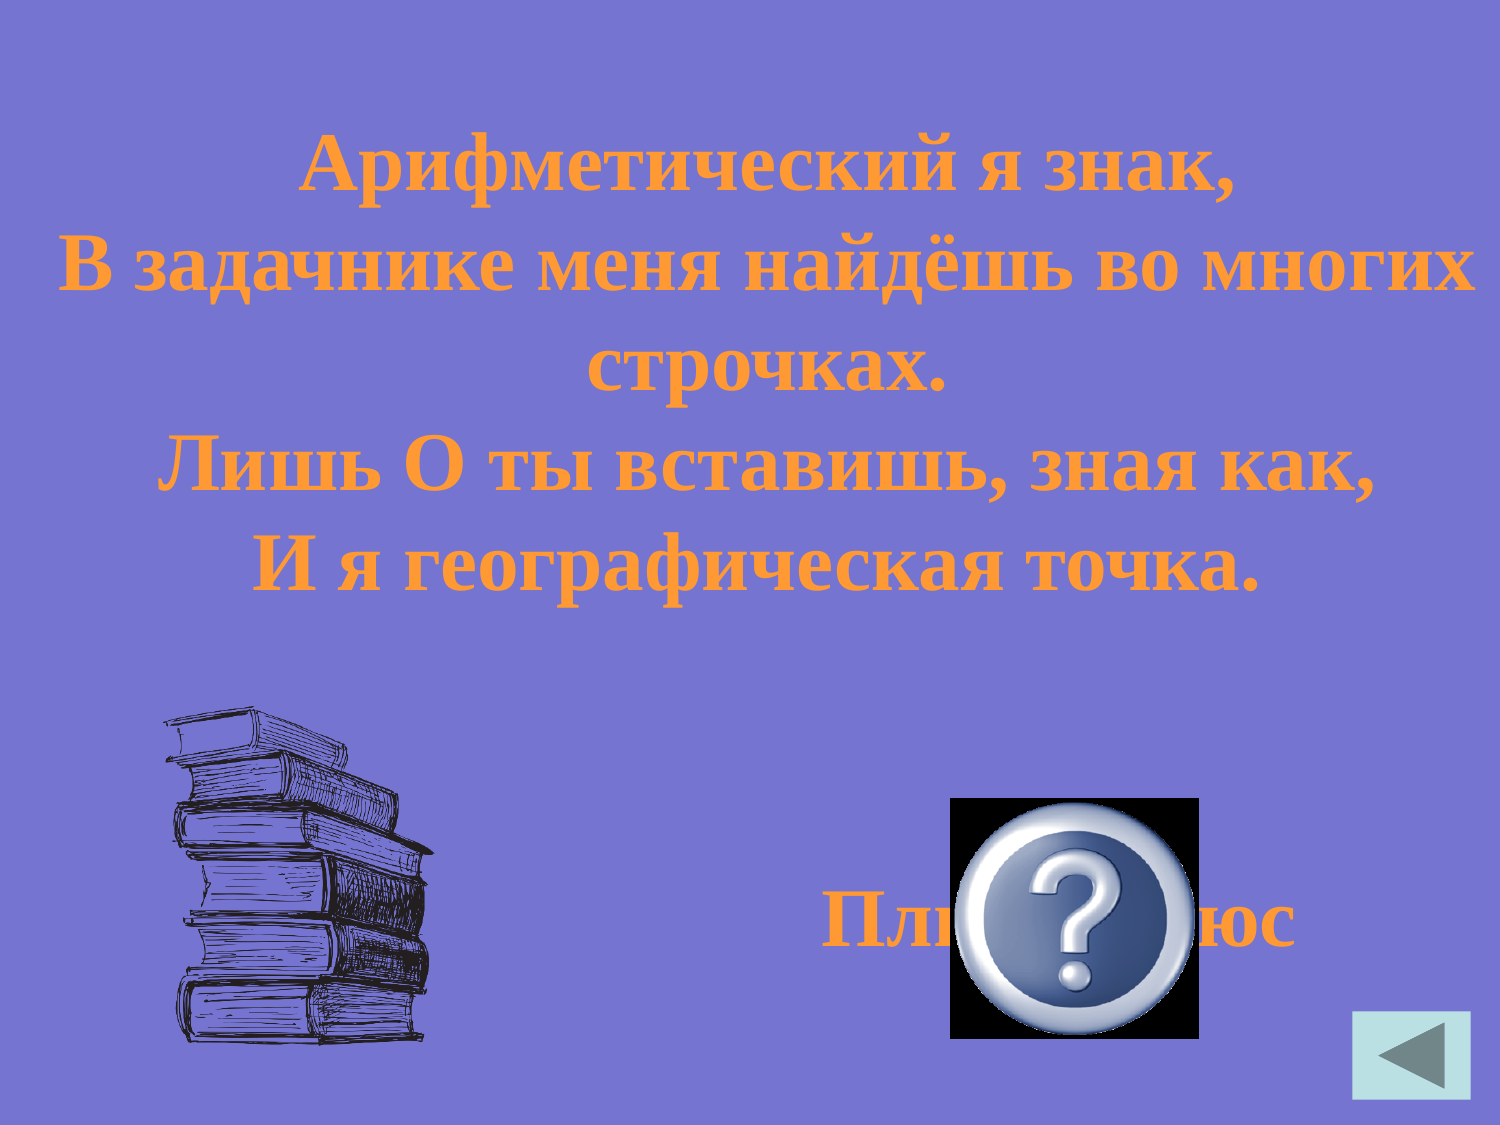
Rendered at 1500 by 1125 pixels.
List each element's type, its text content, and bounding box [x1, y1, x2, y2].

text_box [1352, 1011, 1471, 1100]
text_box Арифметический я знак, В задачнике меня найдёшь во многих строчках. Лишь О ты вставишь, зная как, И я географическая точка. [17, 100, 1500, 813]
text_box Плюс-полюс [785, 855, 945, 971]
picture [111, 689, 485, 1063]
text_box Плюс-полюс [1203, 855, 1335, 971]
picture [950, 798, 1199, 1039]
